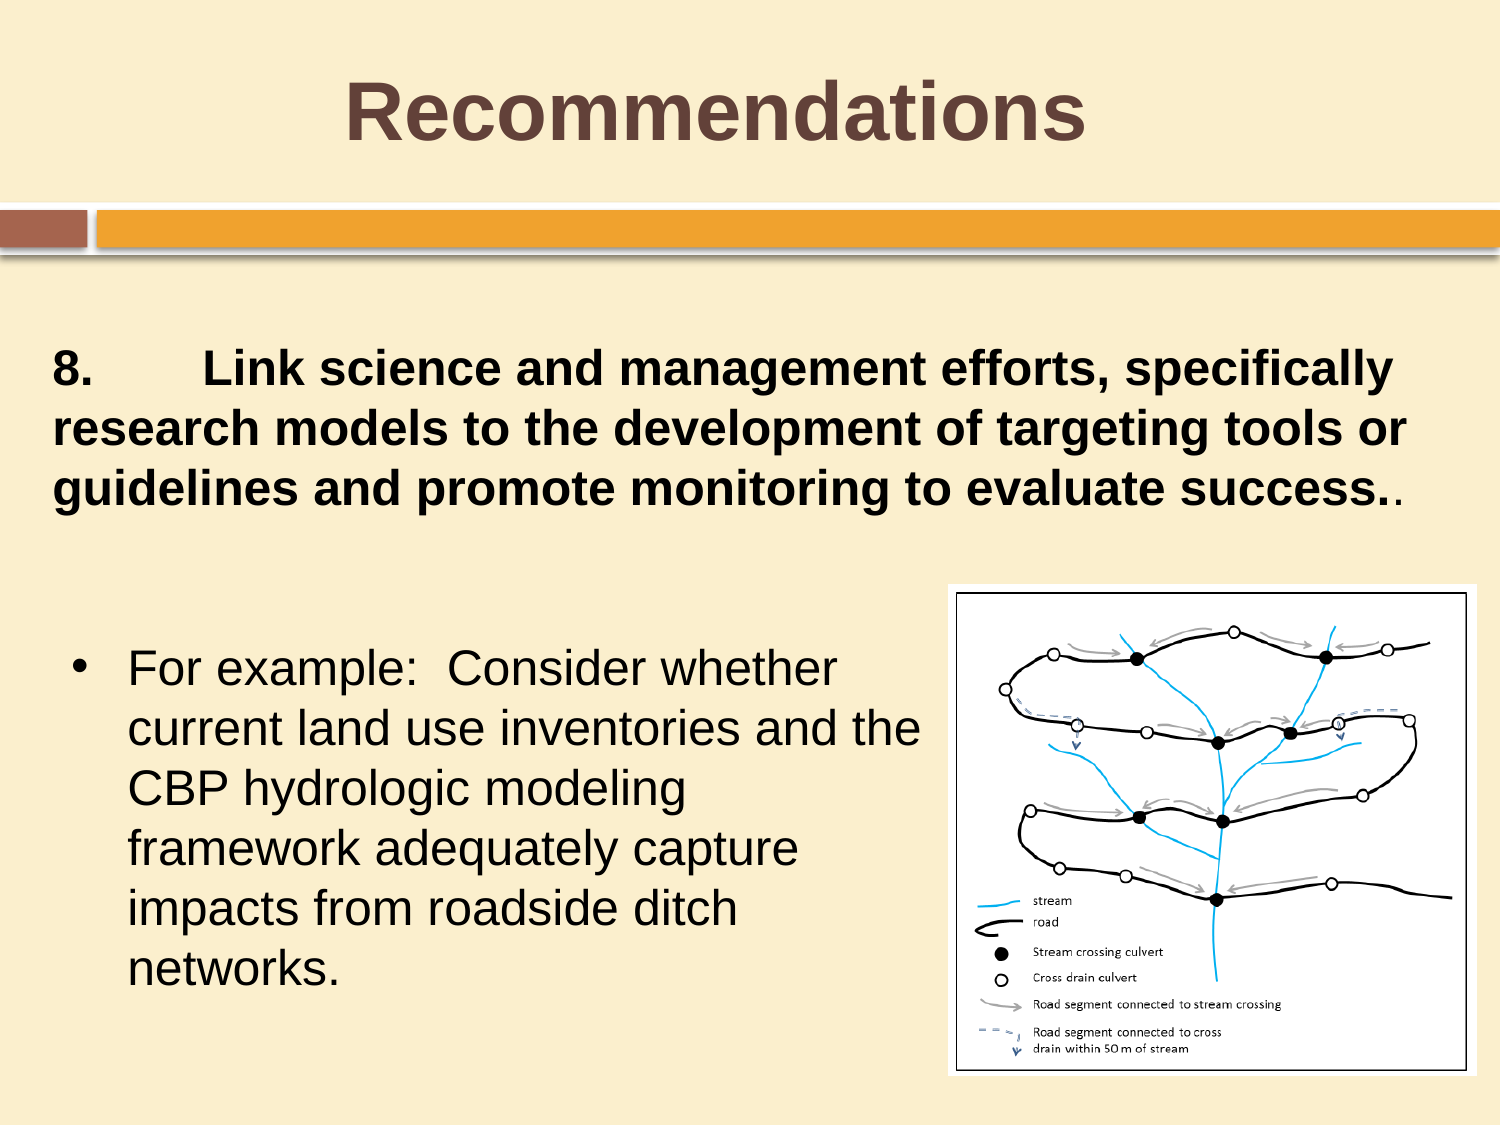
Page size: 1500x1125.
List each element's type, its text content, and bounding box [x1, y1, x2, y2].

picture [948, 584, 1477, 1077]
text_box 8. Link science and management efforts, specifically research models to the development of targeting tools or guidelines and promote monitoring to evaluate success.. [37, 328, 1477, 523]
text_box For example: Consider whether current land use inventories and the CBP hydrologic modeling framework adequately capture impacts from roadside ditch networks. [56, 627, 942, 1003]
text_box Recommendations [329, 50, 1127, 165]
